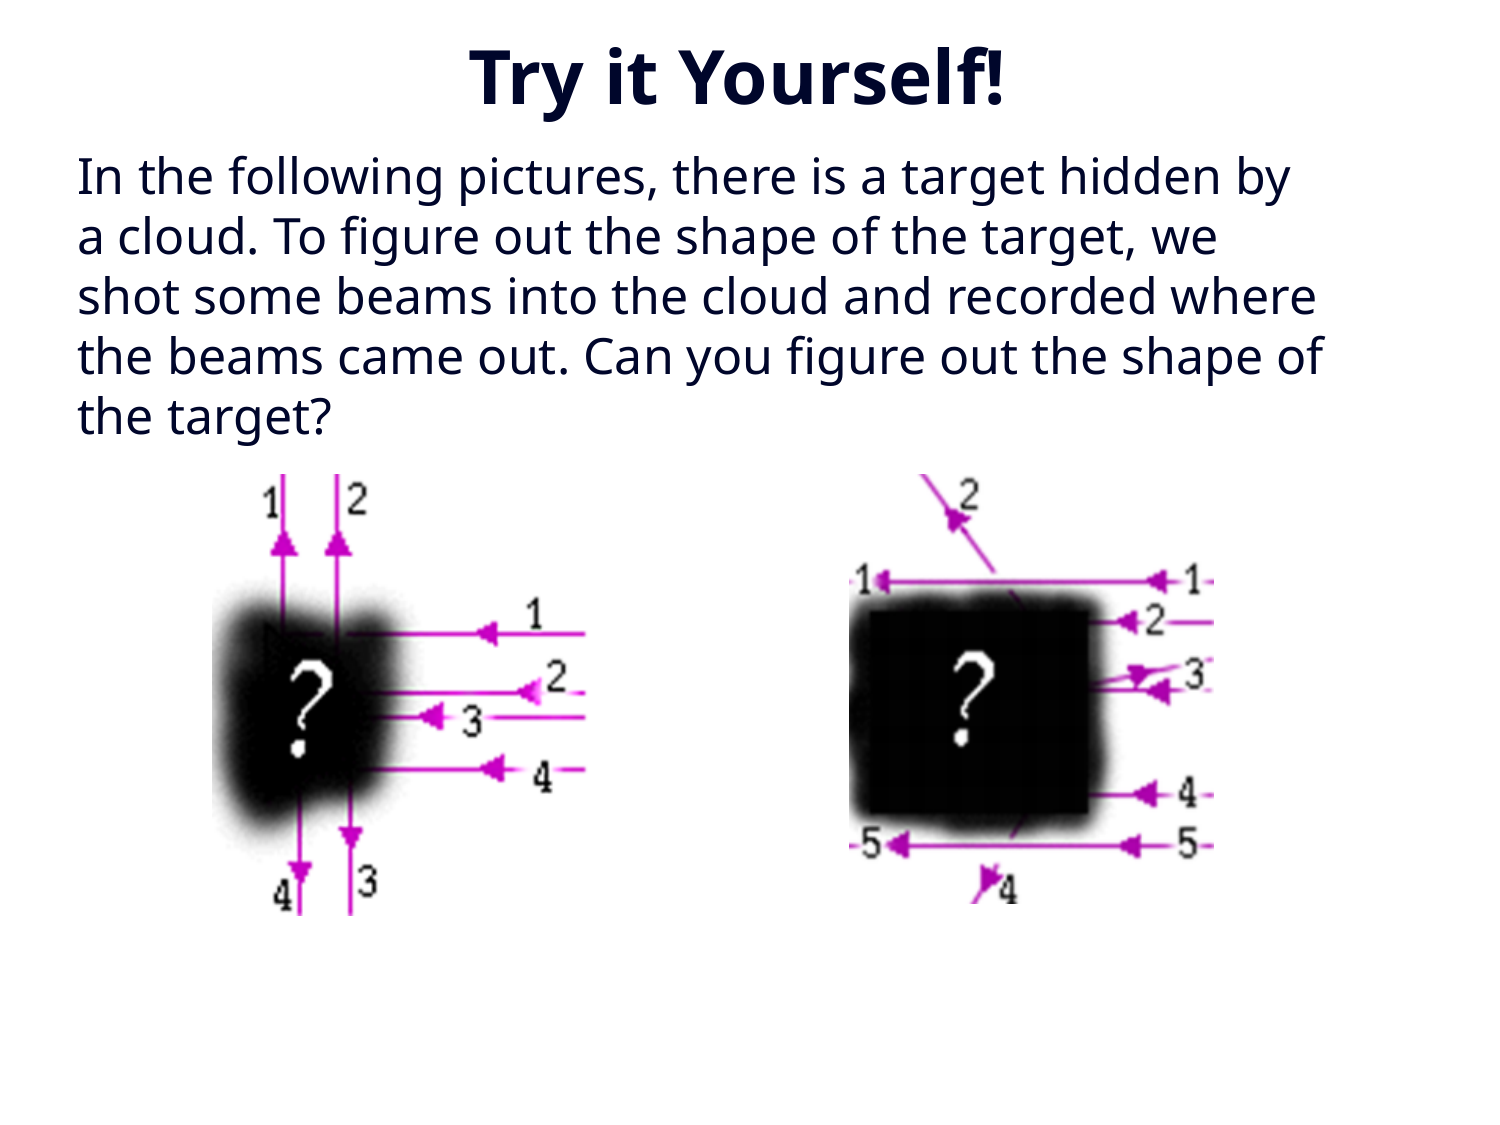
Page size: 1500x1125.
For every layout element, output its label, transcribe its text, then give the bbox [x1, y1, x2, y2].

picture [212, 474, 590, 916]
picture [849, 474, 1215, 904]
text_box In the following pictures, there is a target hidden by a cloud. To figure out the shape of the target, we shot some beams into the cloud and recorded where the beams came out. Can you figure out the shape of the target? [62, 137, 1340, 453]
title Try it Yourself! [99, 24, 1376, 126]
